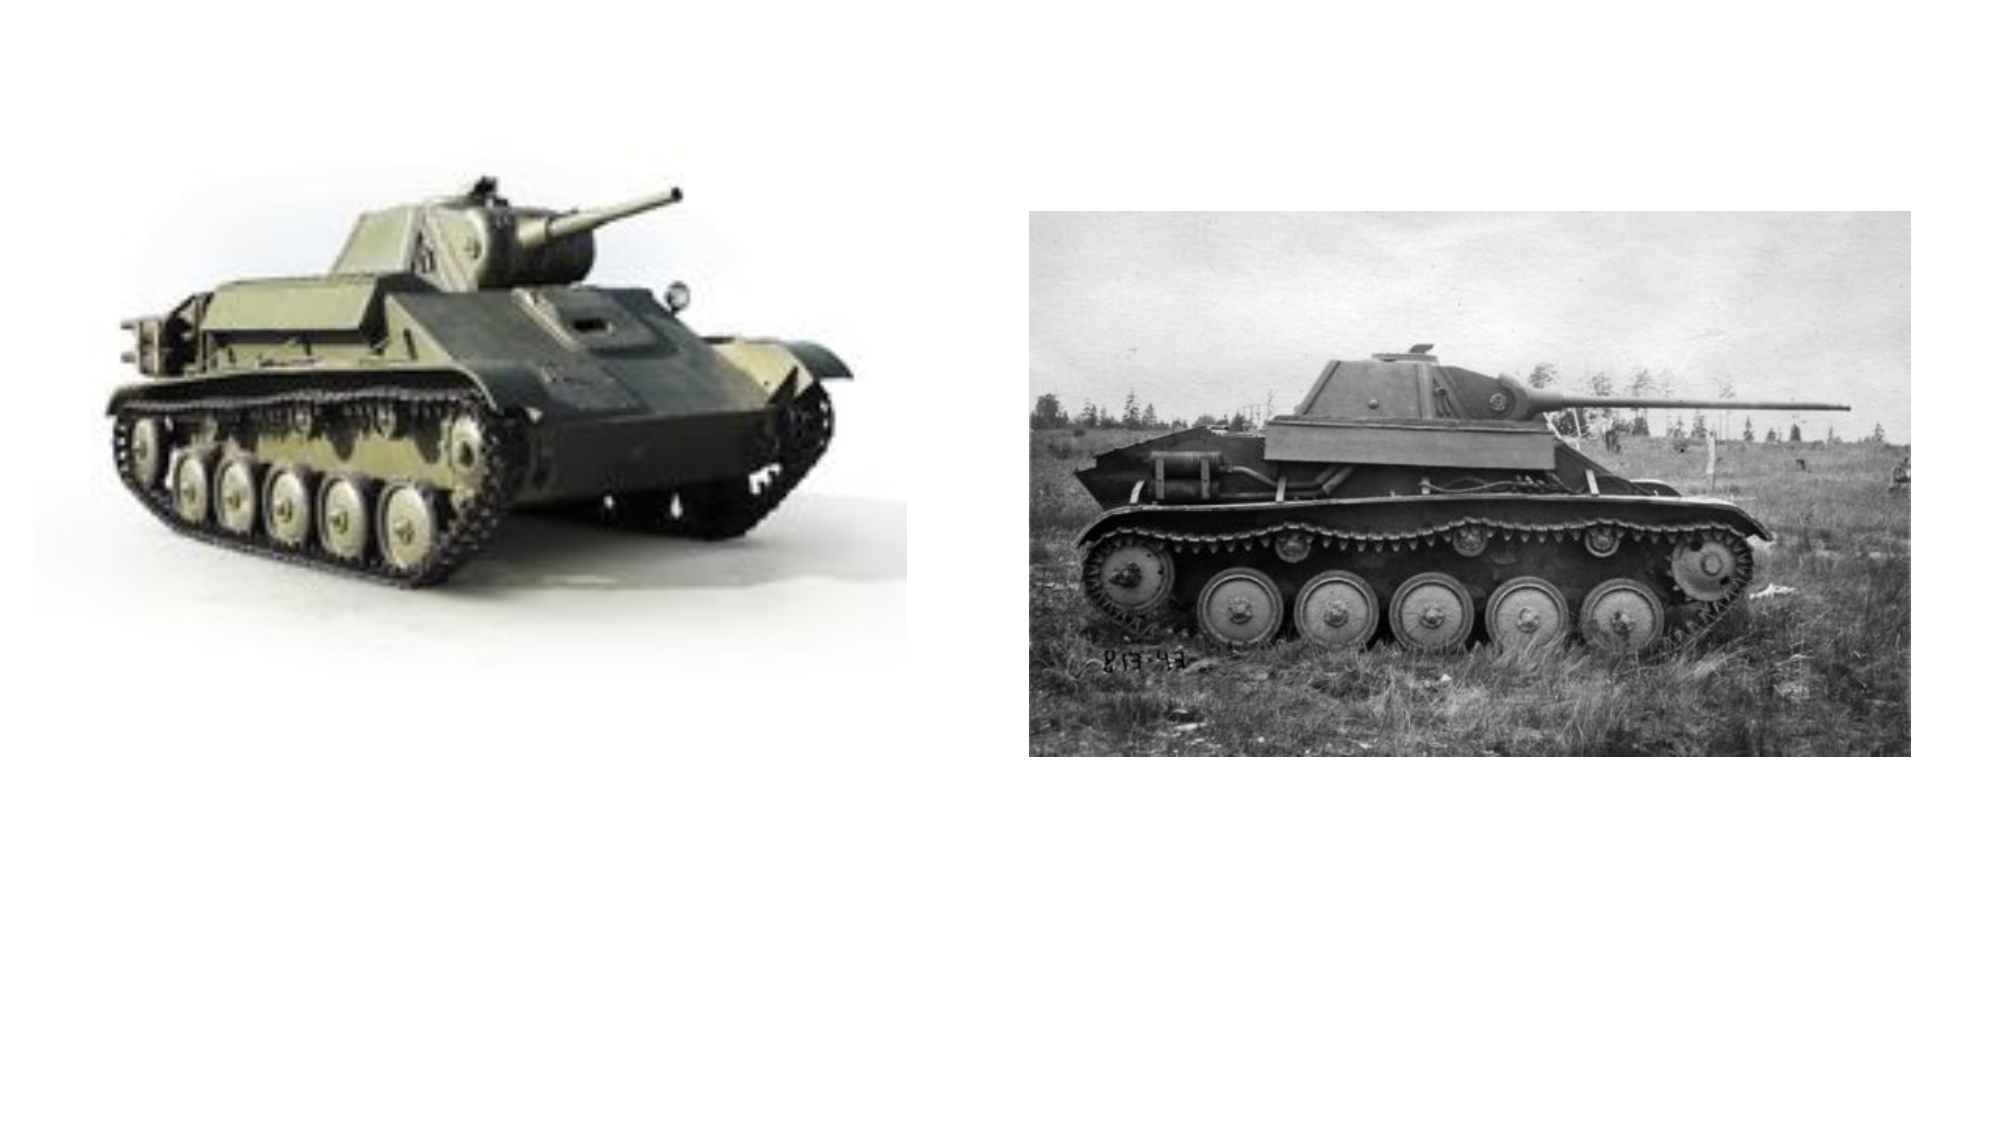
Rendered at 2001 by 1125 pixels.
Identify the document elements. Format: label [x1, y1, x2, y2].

picture [1029, 211, 1911, 758]
list [33, 85, 907, 692]
